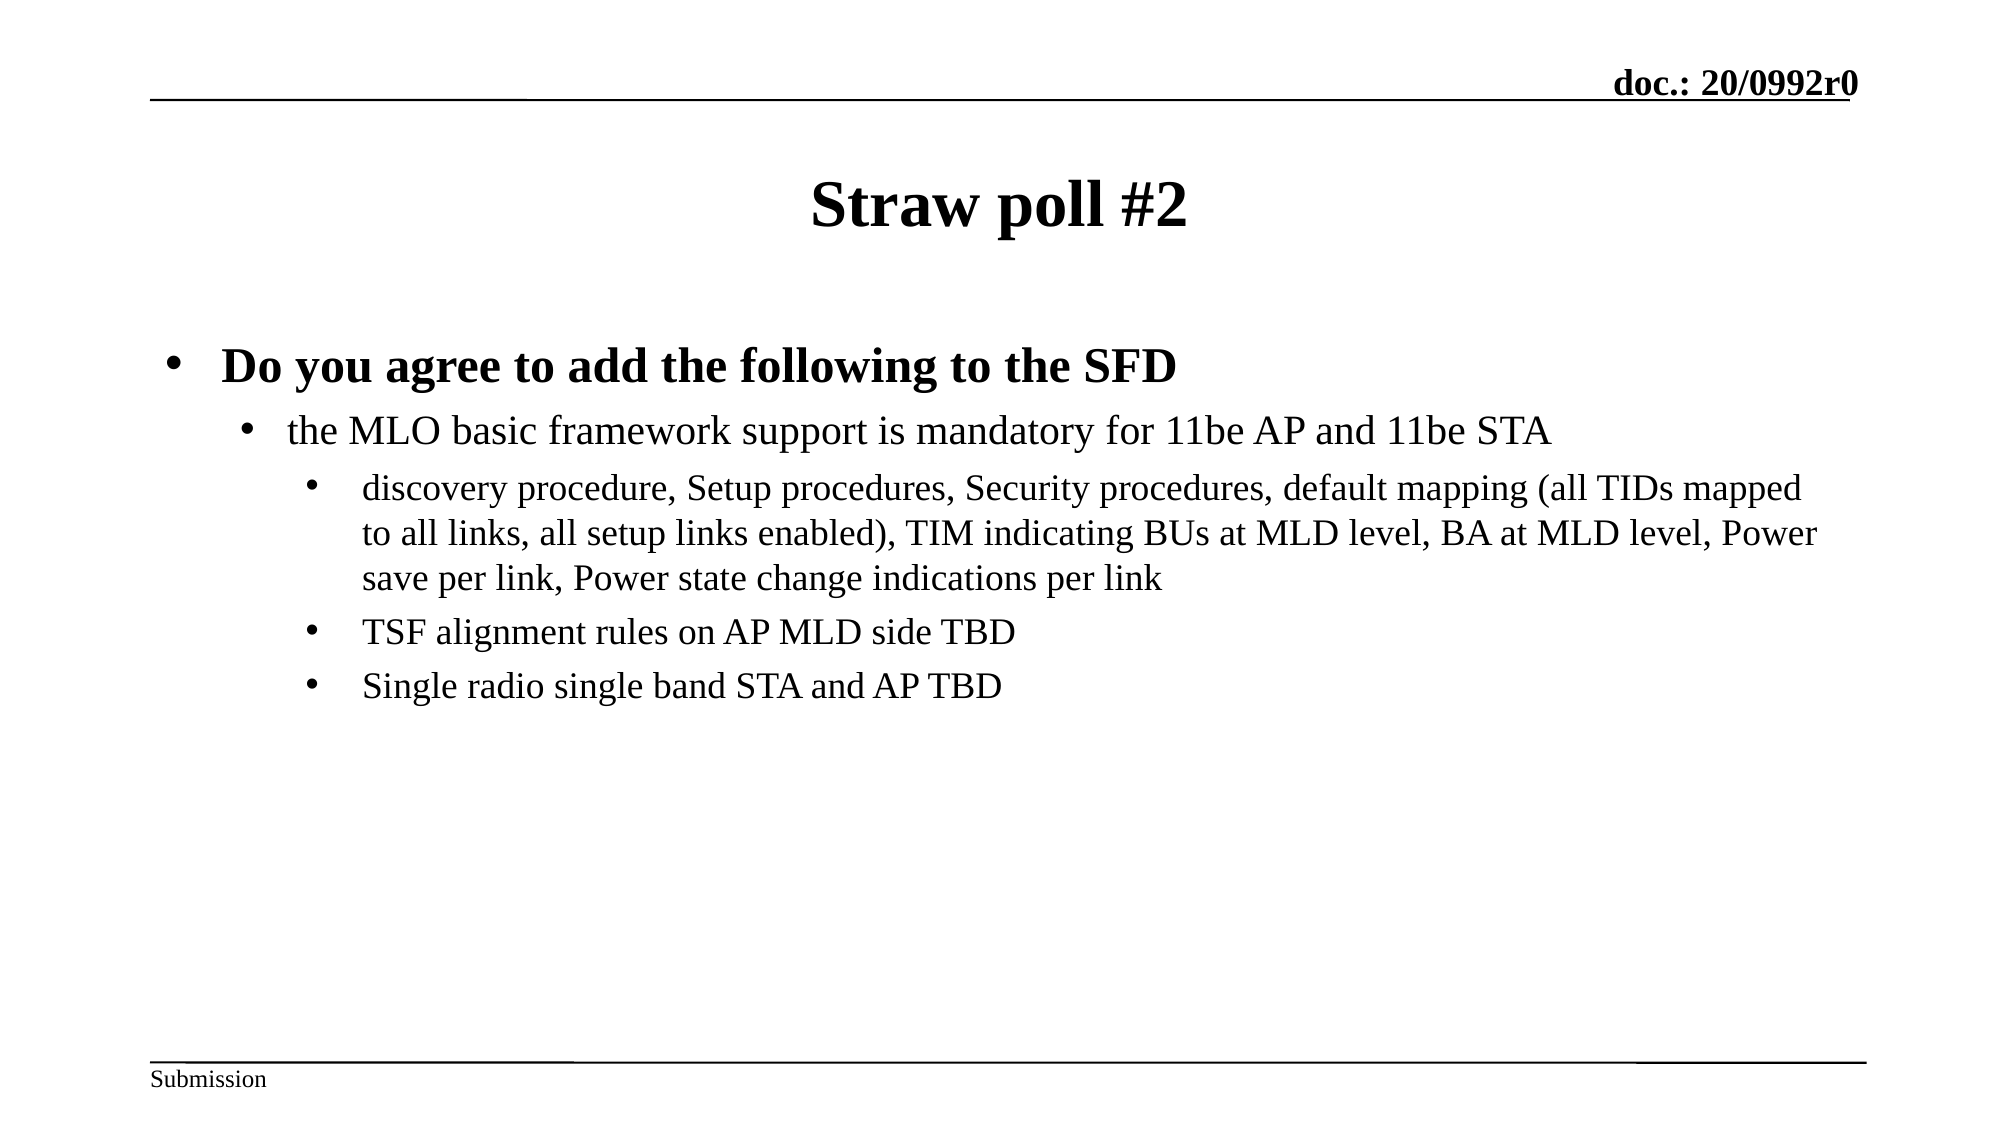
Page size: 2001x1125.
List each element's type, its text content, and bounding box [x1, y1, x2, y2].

title Straw poll #2 [149, 112, 1850, 288]
list Do you agree to add the following to the SFD the MLO basic framework support is mandatory for 11be AP and 11be STA discovery procedure, Setup procedures, Security procedures, default mapping (all TIDs mapped to all links, all setup links enabled), TIM indicating BUs at MLD level, BA at MLD level, Power save per link, Power state change indications per link TSF alignment rules on AP MLD side TBD Single radio single band STA and AP TBD [149, 324, 1850, 1000]
